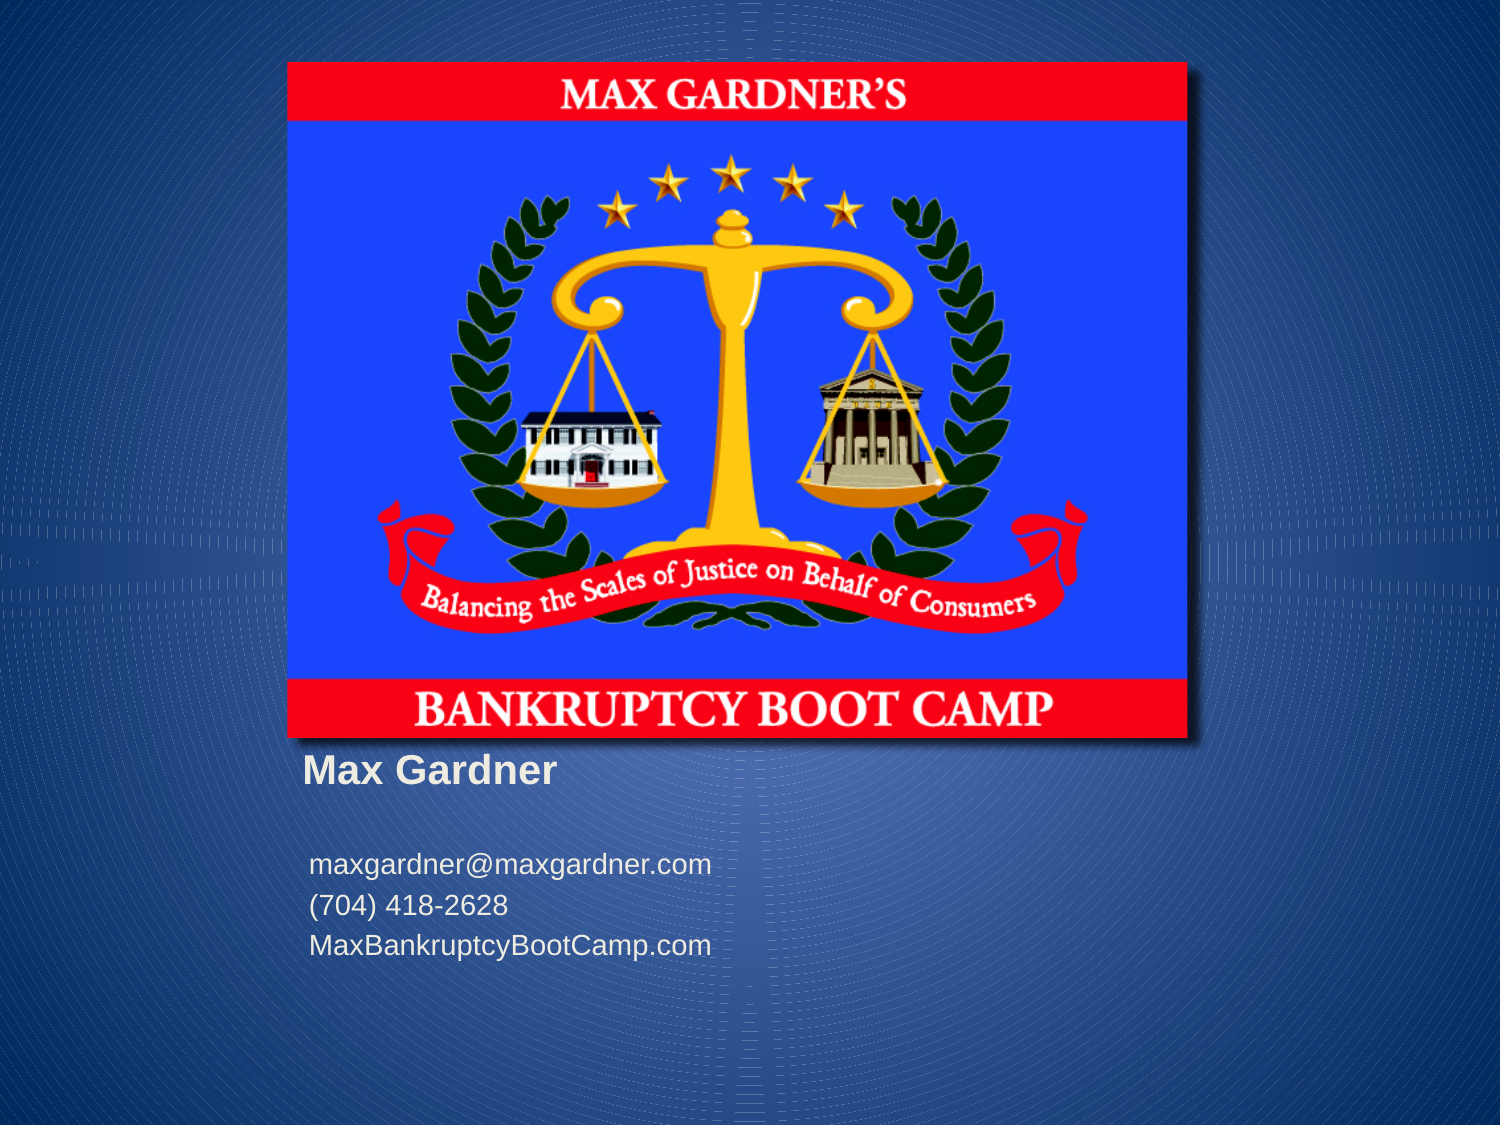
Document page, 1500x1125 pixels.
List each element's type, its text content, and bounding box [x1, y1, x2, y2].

list maxgardner@maxgardner.com (704) 418-2628 MaxBankruptcyBootCamp.com [294, 837, 1194, 1013]
picture [287, 62, 1188, 738]
title Max Gardner [287, 762, 1194, 881]
